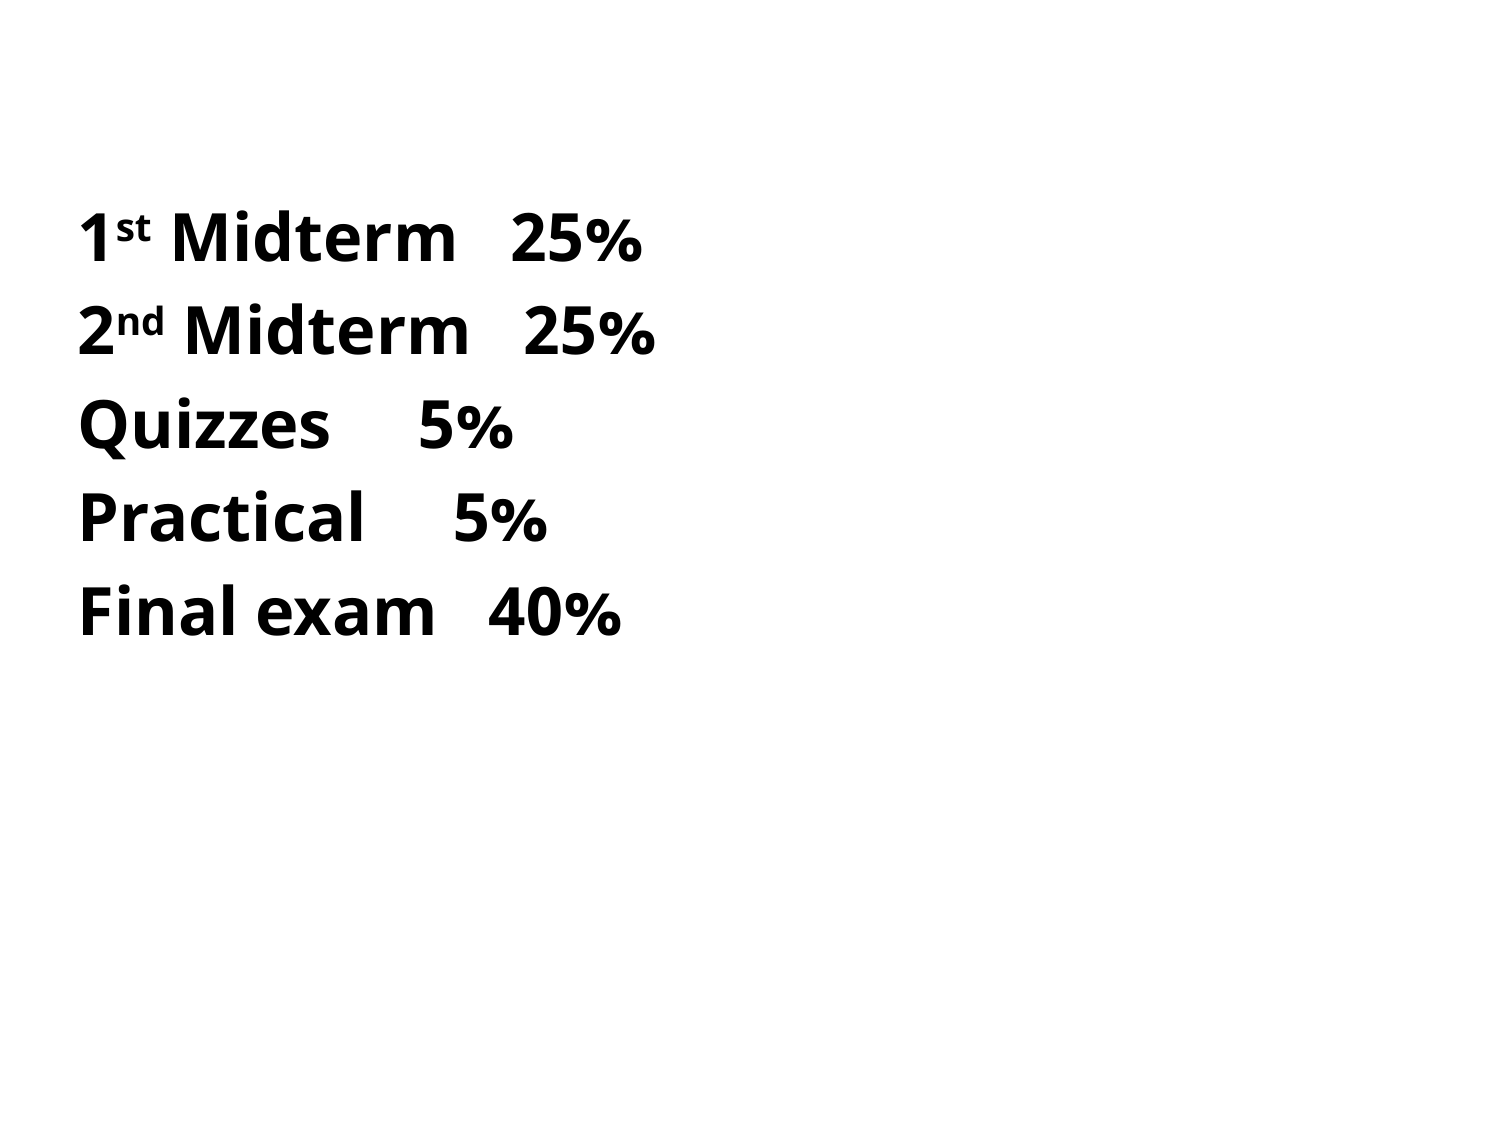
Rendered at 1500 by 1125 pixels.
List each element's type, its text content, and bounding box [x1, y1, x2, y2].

list 25% 1st Midterm 25% 2nd Midterm 5% Quizzes 5% Practical 40% Final exam [62, 187, 1413, 930]
